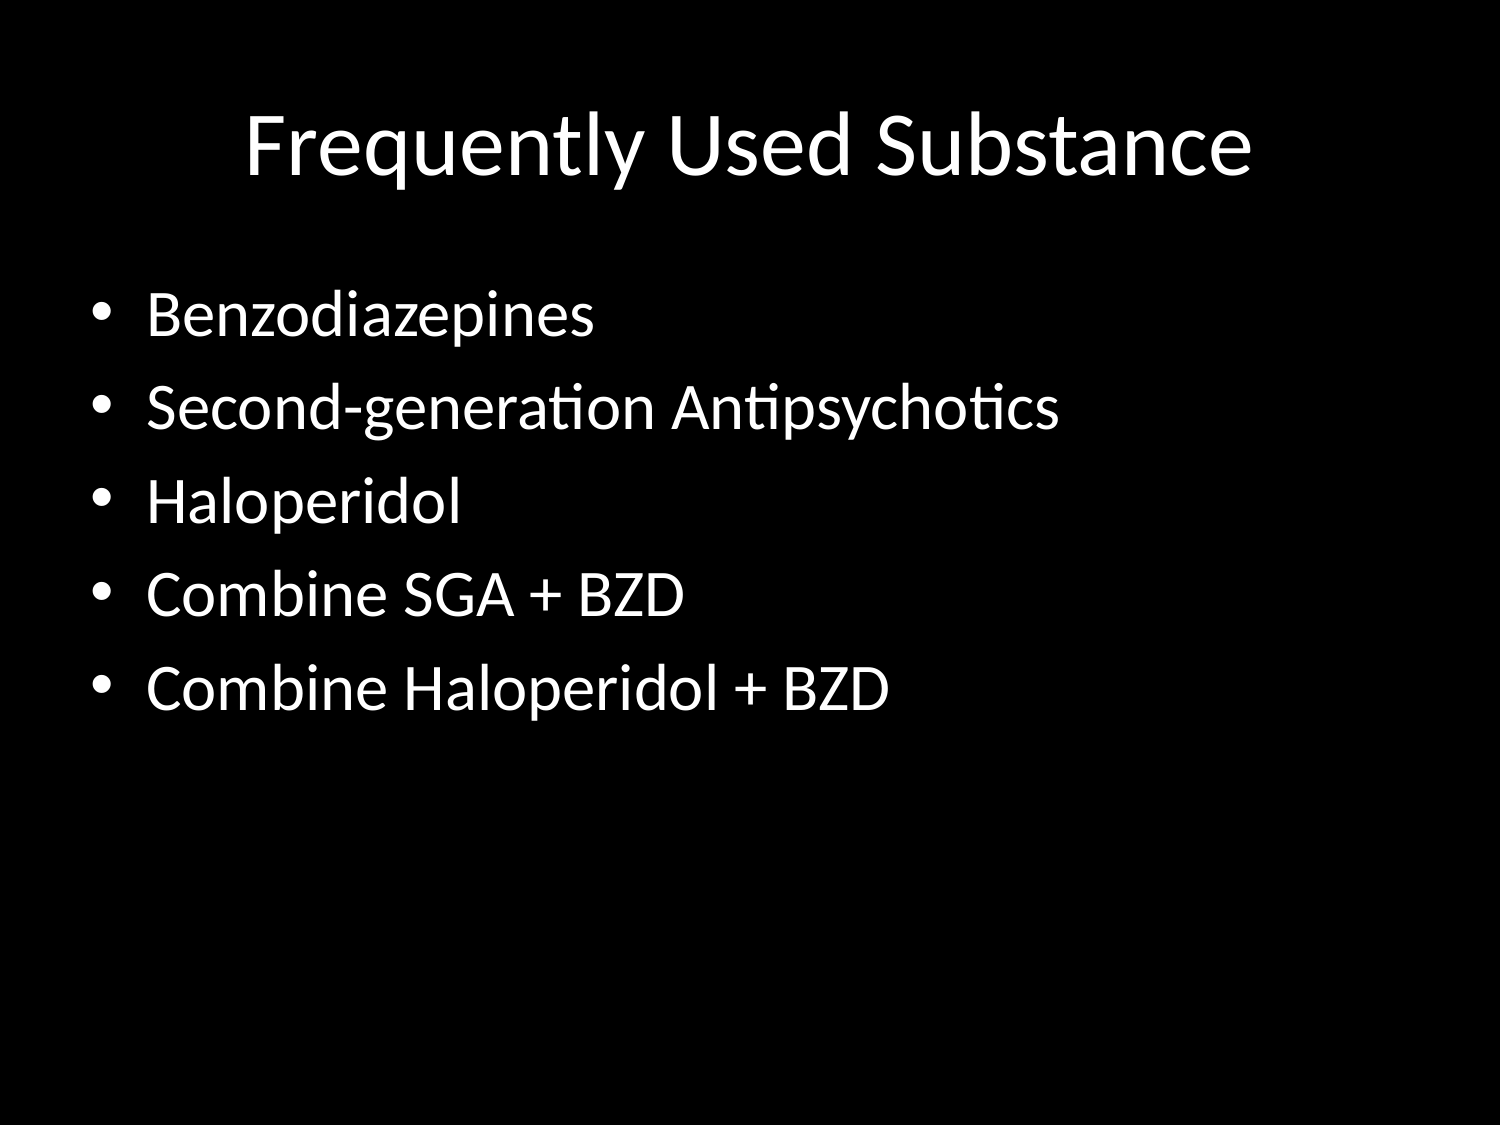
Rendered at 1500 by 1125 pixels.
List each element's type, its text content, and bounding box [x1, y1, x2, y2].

title Frequently Used Substance [75, 45, 1425, 233]
list Benzodiazepines Second-generation Antipsychotics Haloperidol Combine SGA + BZD Combine Haloperidol + BZD [75, 262, 1425, 1005]
